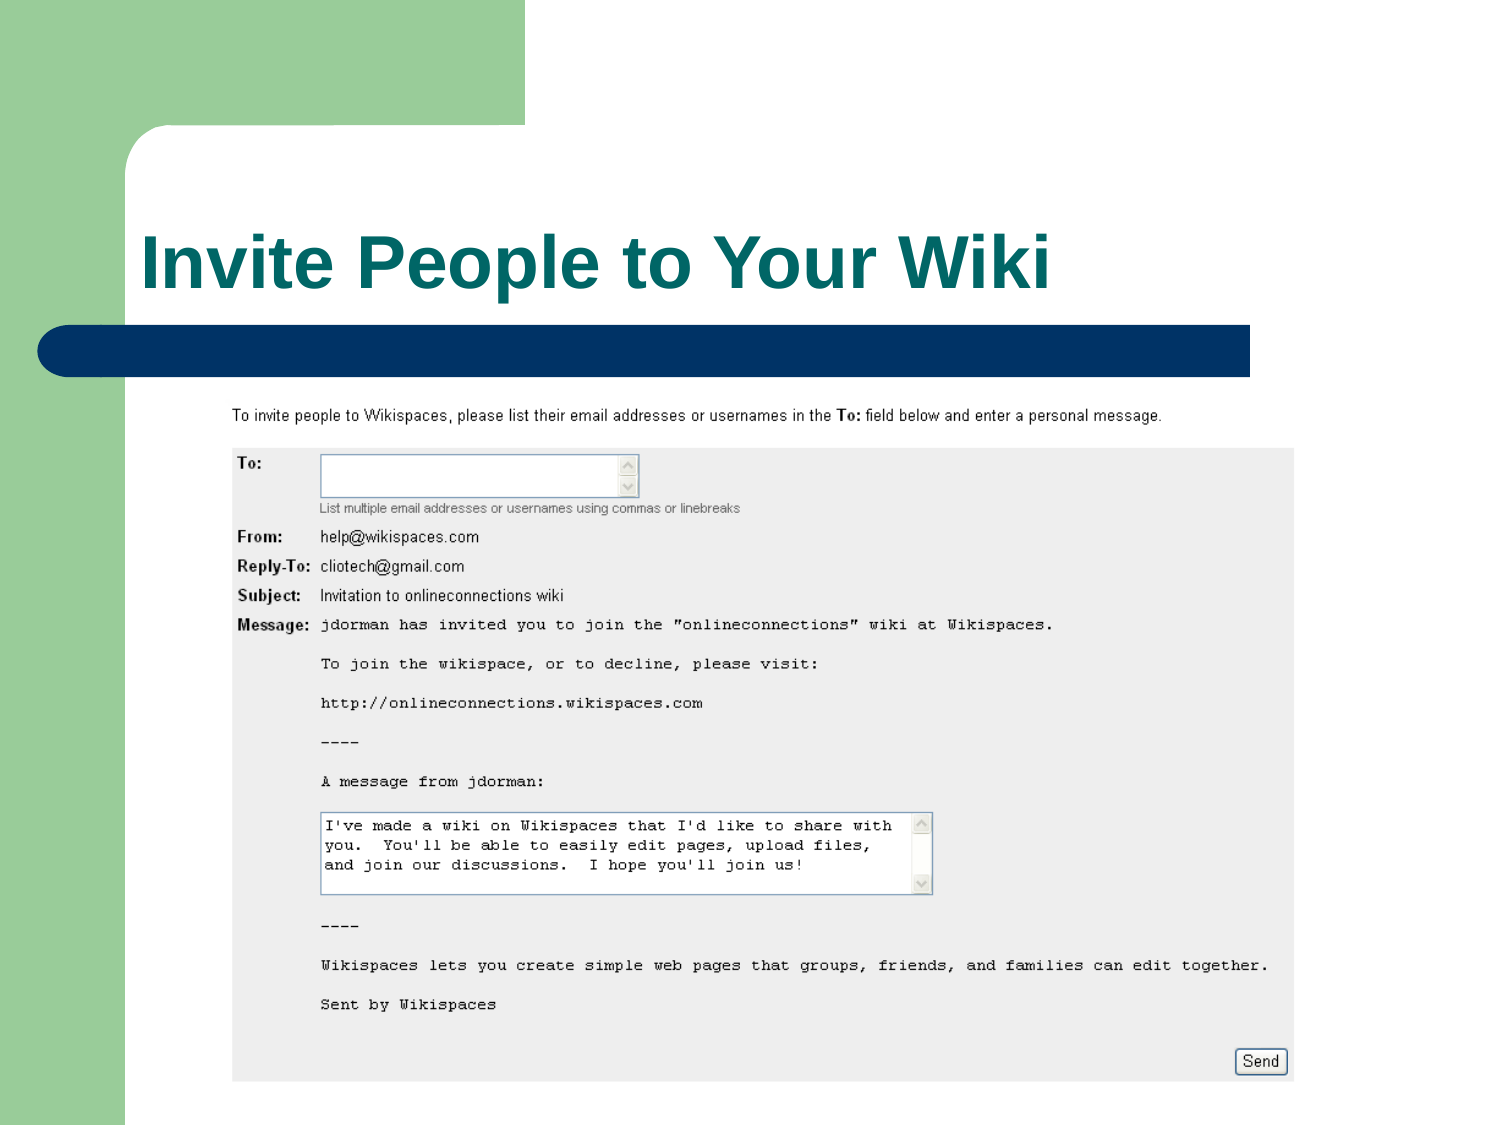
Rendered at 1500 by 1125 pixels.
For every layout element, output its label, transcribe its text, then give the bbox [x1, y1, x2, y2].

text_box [224, 399, 1299, 1089]
title Invite People to Your Wiki [124, 124, 1426, 313]
